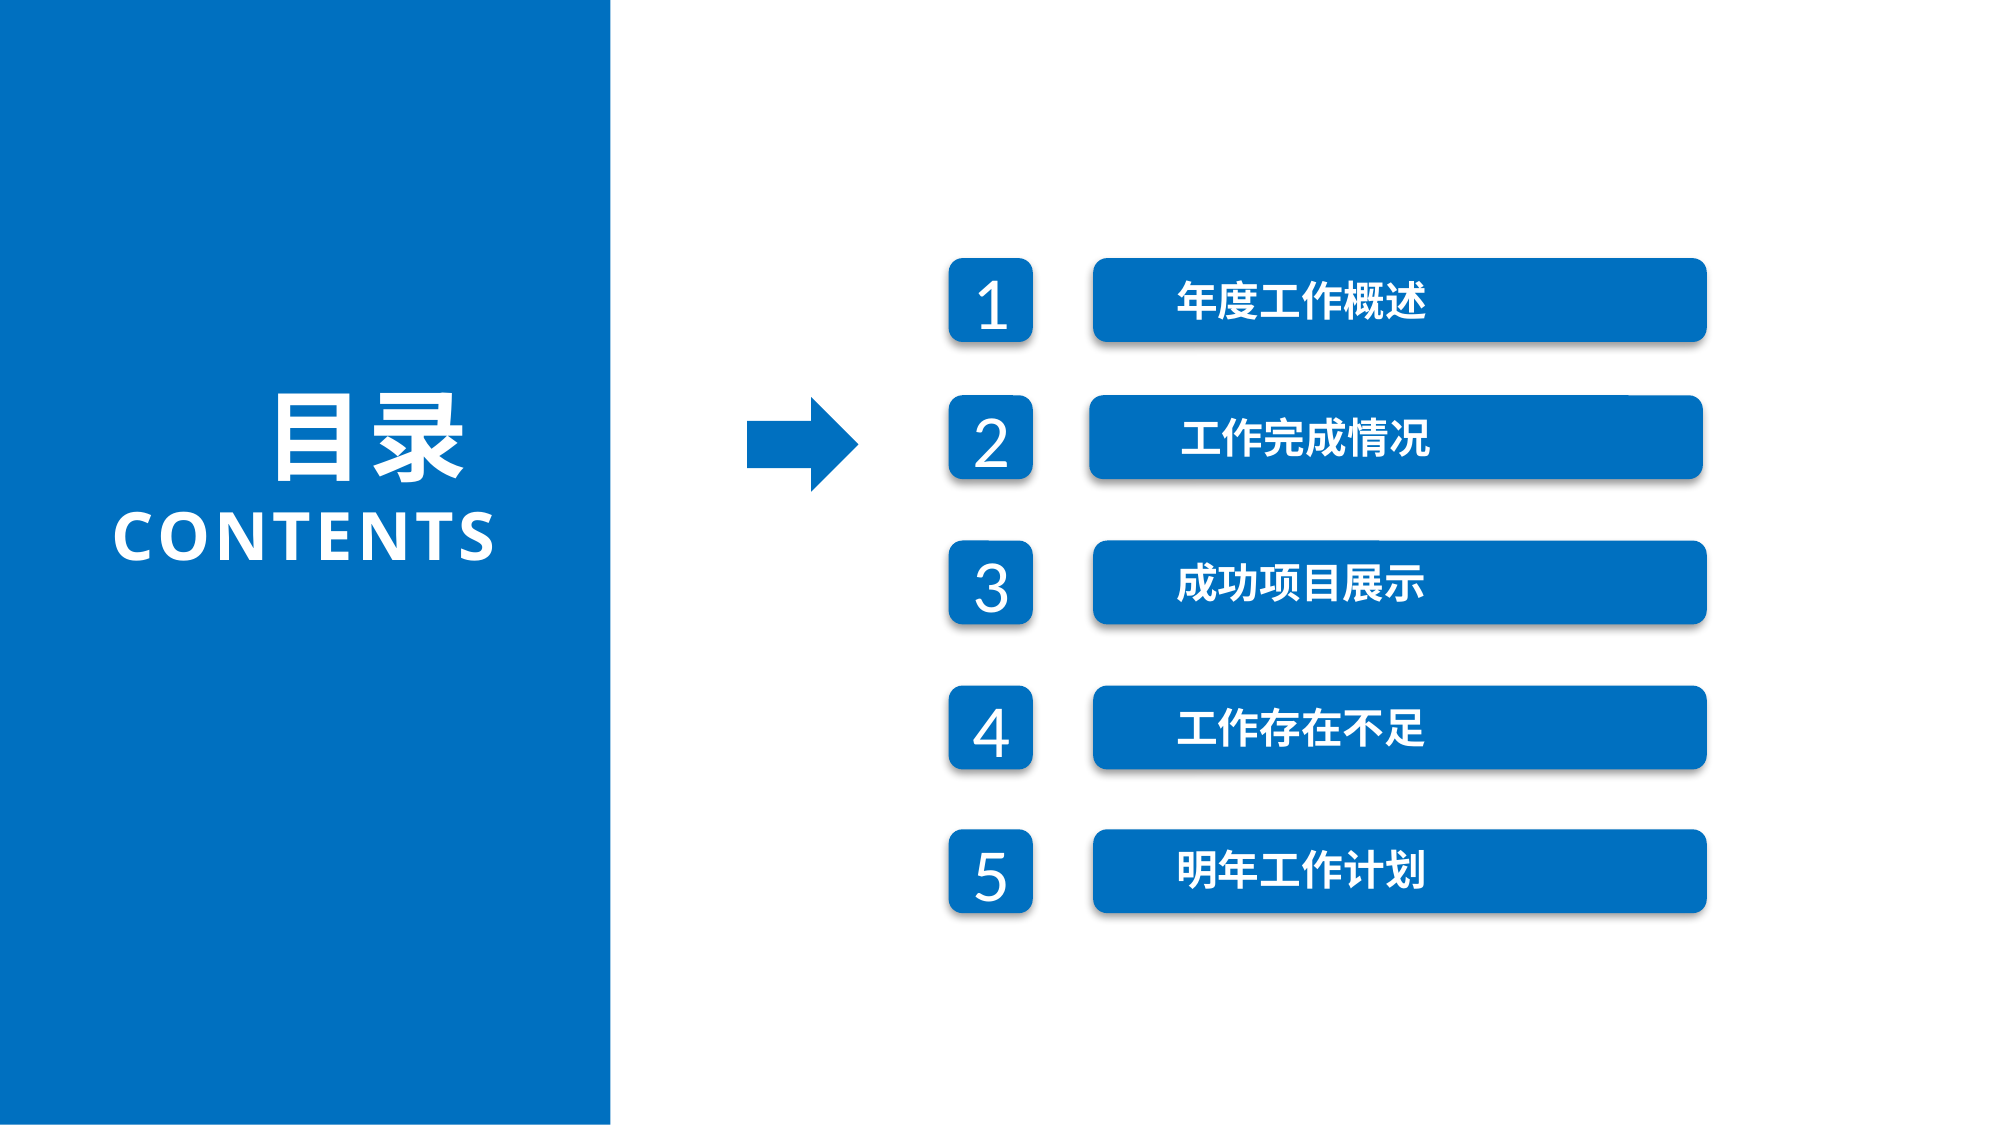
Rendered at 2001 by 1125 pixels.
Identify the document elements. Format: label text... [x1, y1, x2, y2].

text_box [1089, 394, 1704, 480]
text_box [0, 0, 612, 1125]
text_box 4 [946, 683, 1035, 772]
text_box 1 [946, 255, 1035, 345]
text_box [1092, 257, 1707, 343]
text_box 3 [946, 538, 1035, 627]
text_box 2 [946, 393, 1035, 482]
text_box [745, 395, 861, 494]
text_box 目录 CONTENTS [55, 364, 516, 584]
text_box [1092, 540, 1707, 625]
text_box 5 [946, 827, 1035, 916]
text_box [1092, 685, 1707, 770]
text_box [1092, 829, 1707, 914]
